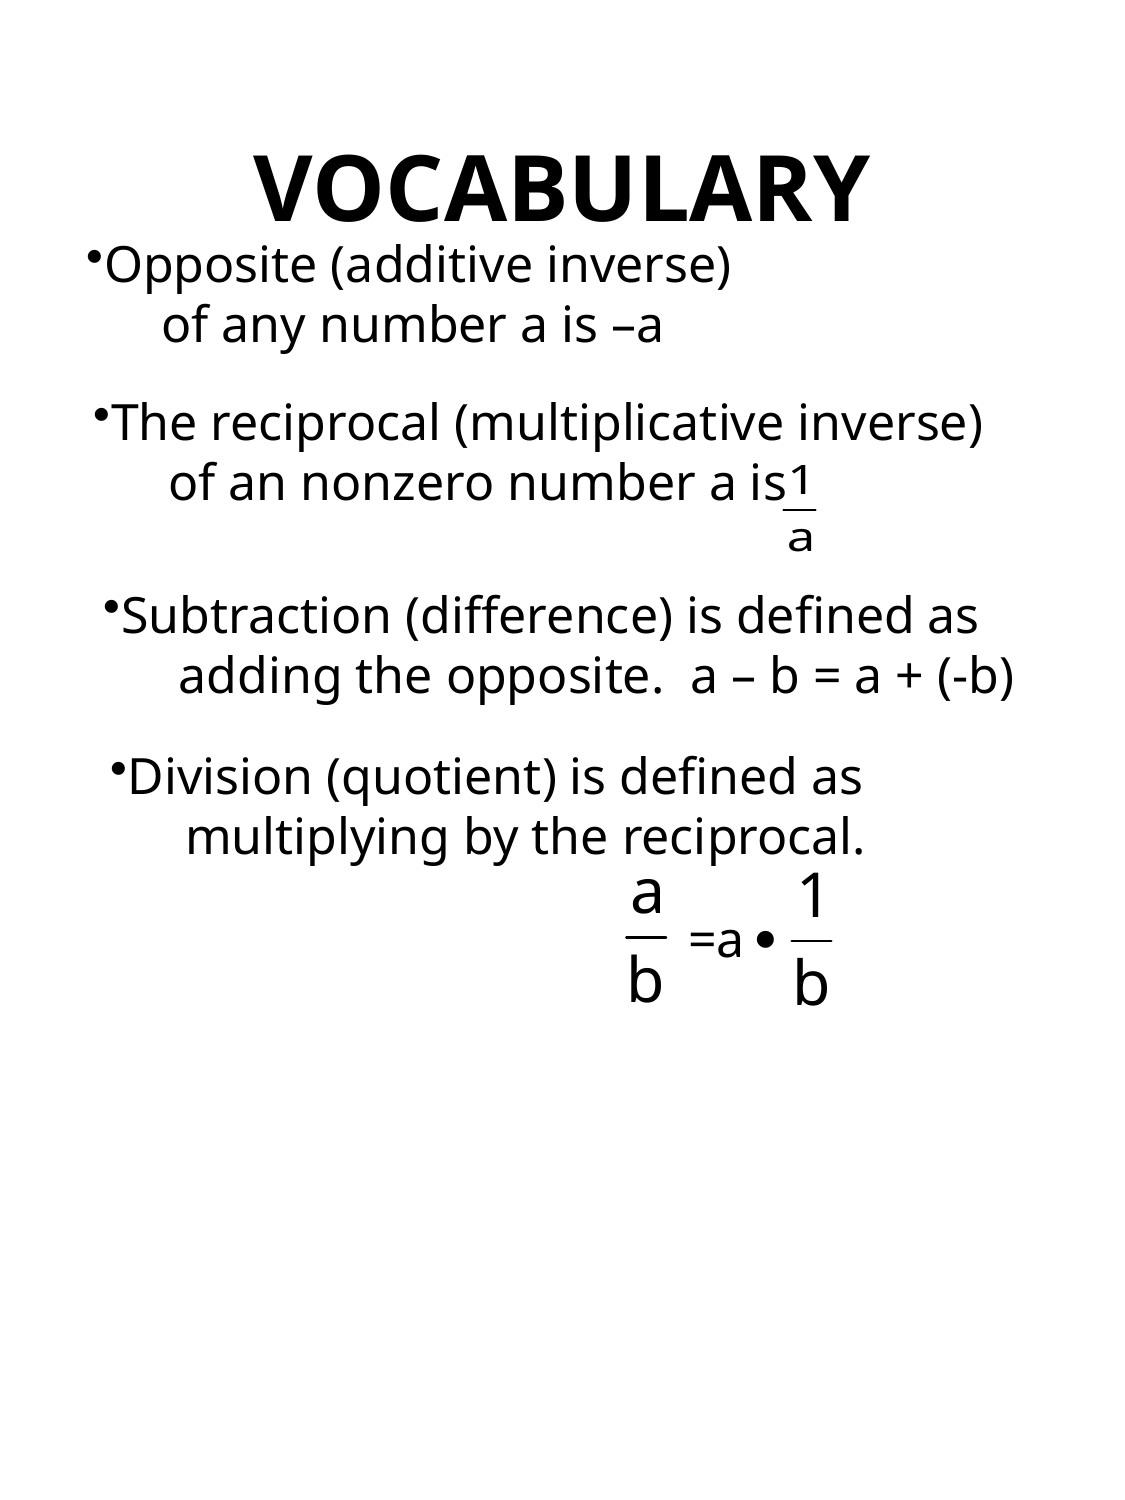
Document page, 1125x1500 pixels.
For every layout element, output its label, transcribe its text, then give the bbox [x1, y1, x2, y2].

title VOCABULARY [56, 60, 1069, 310]
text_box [94, 737, 996, 1019]
text_box Opposite (additive inverse) of any number a is –a [71, 224, 1000, 360]
text_box Subtraction (difference) is defined as adding the opposite. a – b = a + (-b) [88, 575, 1030, 711]
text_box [66, 381, 1024, 579]
